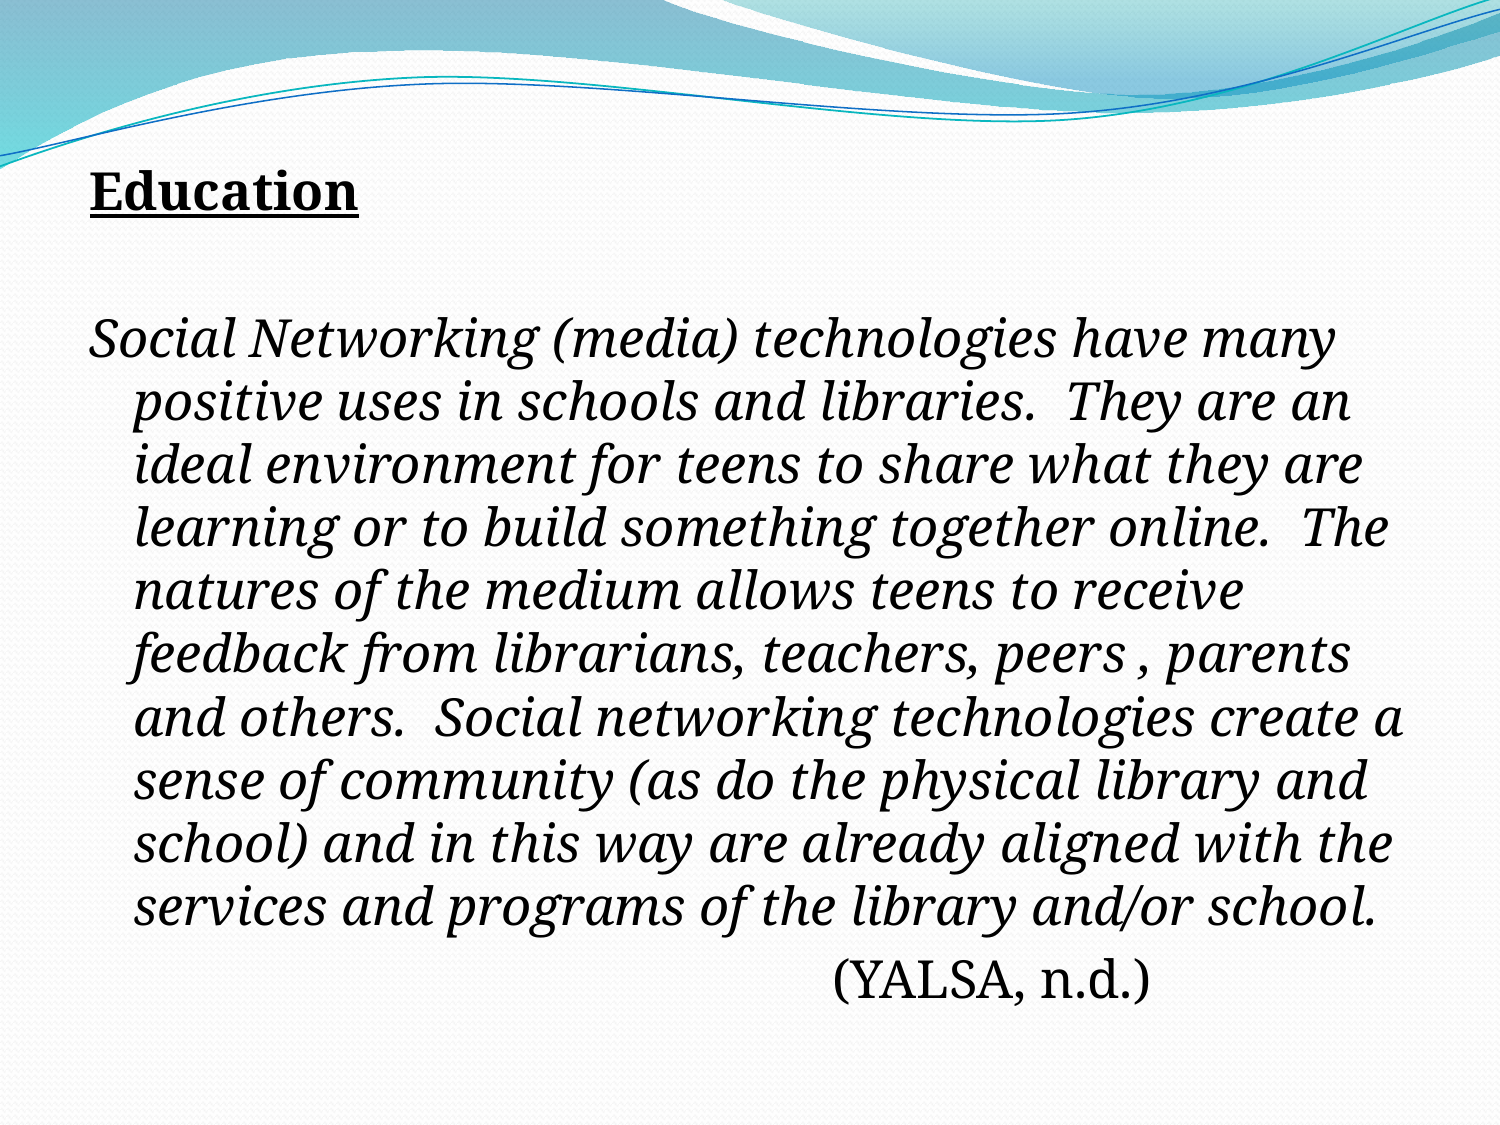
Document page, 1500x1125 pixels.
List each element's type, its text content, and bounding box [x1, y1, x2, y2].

list Education Social Networking (media) technologies have many positive uses in schools and libraries. They are an ideal environment for teens to share what they are learning or to build something together online. The natures of the medium allows teens to receive feedback from librarians, teachers, peers , parents and others. Social networking technologies create a sense of community (as do the physical library and school) and in this way are already aligned with the services and programs of the library and/or school. (YALSA, n.d.) [75, 149, 1425, 1038]
